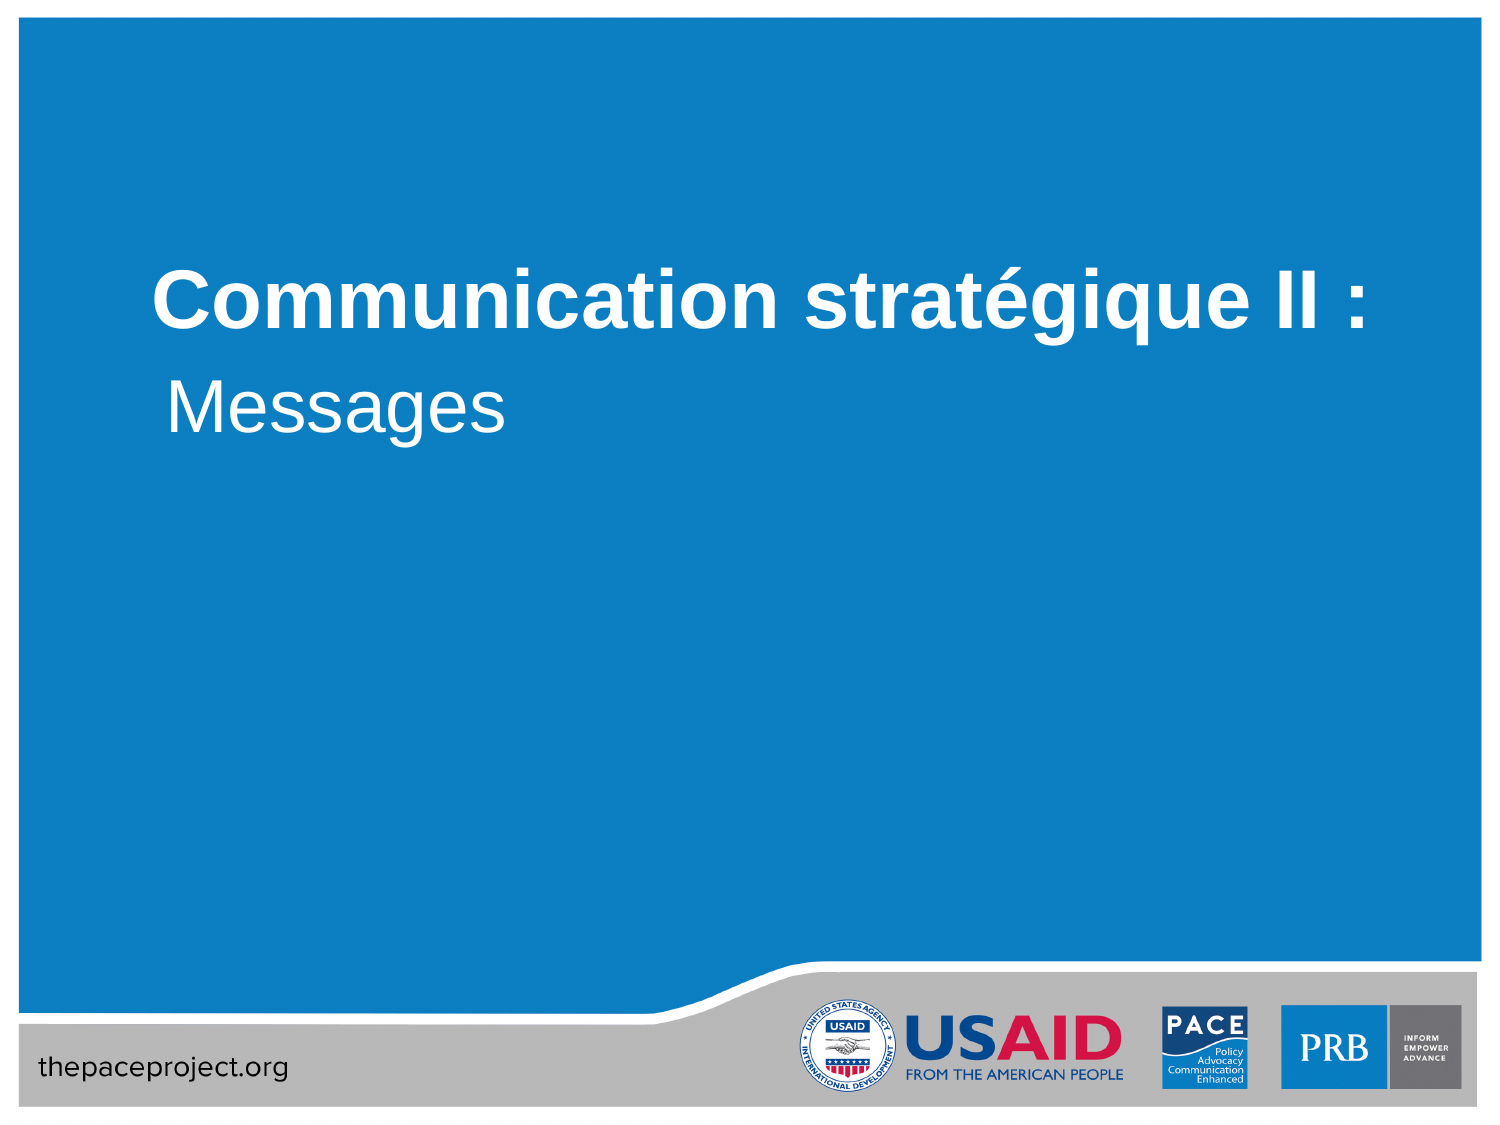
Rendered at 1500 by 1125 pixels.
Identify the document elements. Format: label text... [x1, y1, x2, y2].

title Communication stratégique II : [99, 174, 1426, 417]
subtitle Messages [149, 349, 1051, 526]
picture [0, 0, 1500, 1125]
